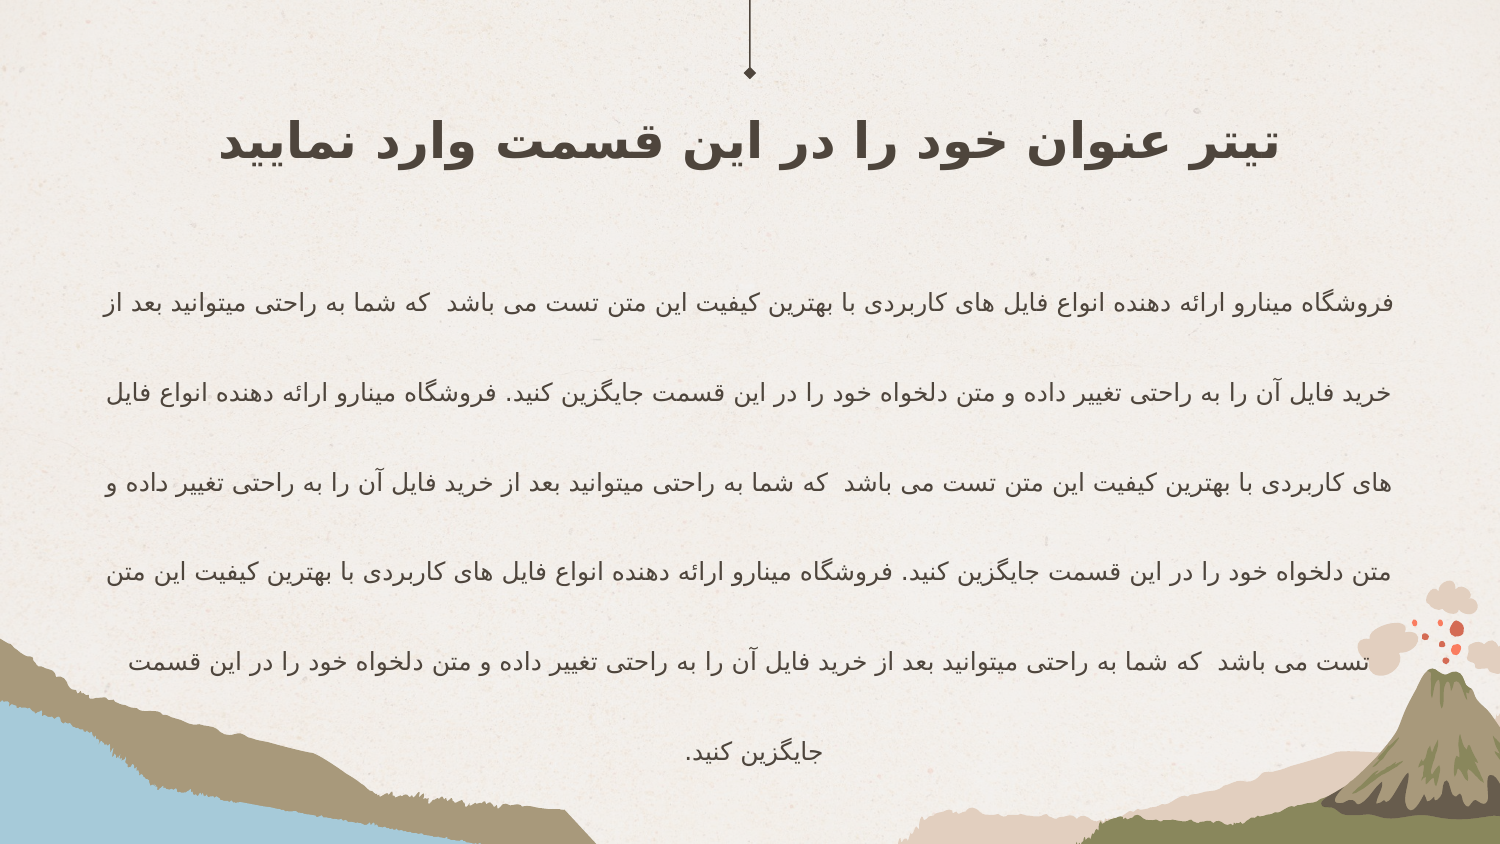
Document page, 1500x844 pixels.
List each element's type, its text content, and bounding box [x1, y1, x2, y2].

text_box تیتر عنوان خود را در این قسمت وارد نمایید [124, 71, 1376, 177]
text_box فروشگاه مینارو ارائه دهنده انواع فایل های کاربردی با بهترین کیفیت این متن تست می باشد که شما به راحتی میتوانید بعد از خرید فایل آن را به راحتی تغییر داده و متن دلخواه خود را در این قسمت جایگزین کنید. فروشگاه مینارو ارائه دهنده انواع فایل های کاربردی با بهترین کیفیت این متن تست می باشد که شما به راحتی میتوانید بعد از خرید فایل آن را به راحتی تغییر داده و متن دلخواه خود را در این قسمت جایگزین کنید. فروشگاه مینارو ارائه دهنده انواع فایل های کاربردی با بهترین کیفیت این متن تست می باشد که شما به راحتی میتوانید بعد از خرید فایل آن را به راحتی تغییر داده و متن دلخواه خود را در این قسمت جایگزین کنید. [85, 219, 1415, 773]
